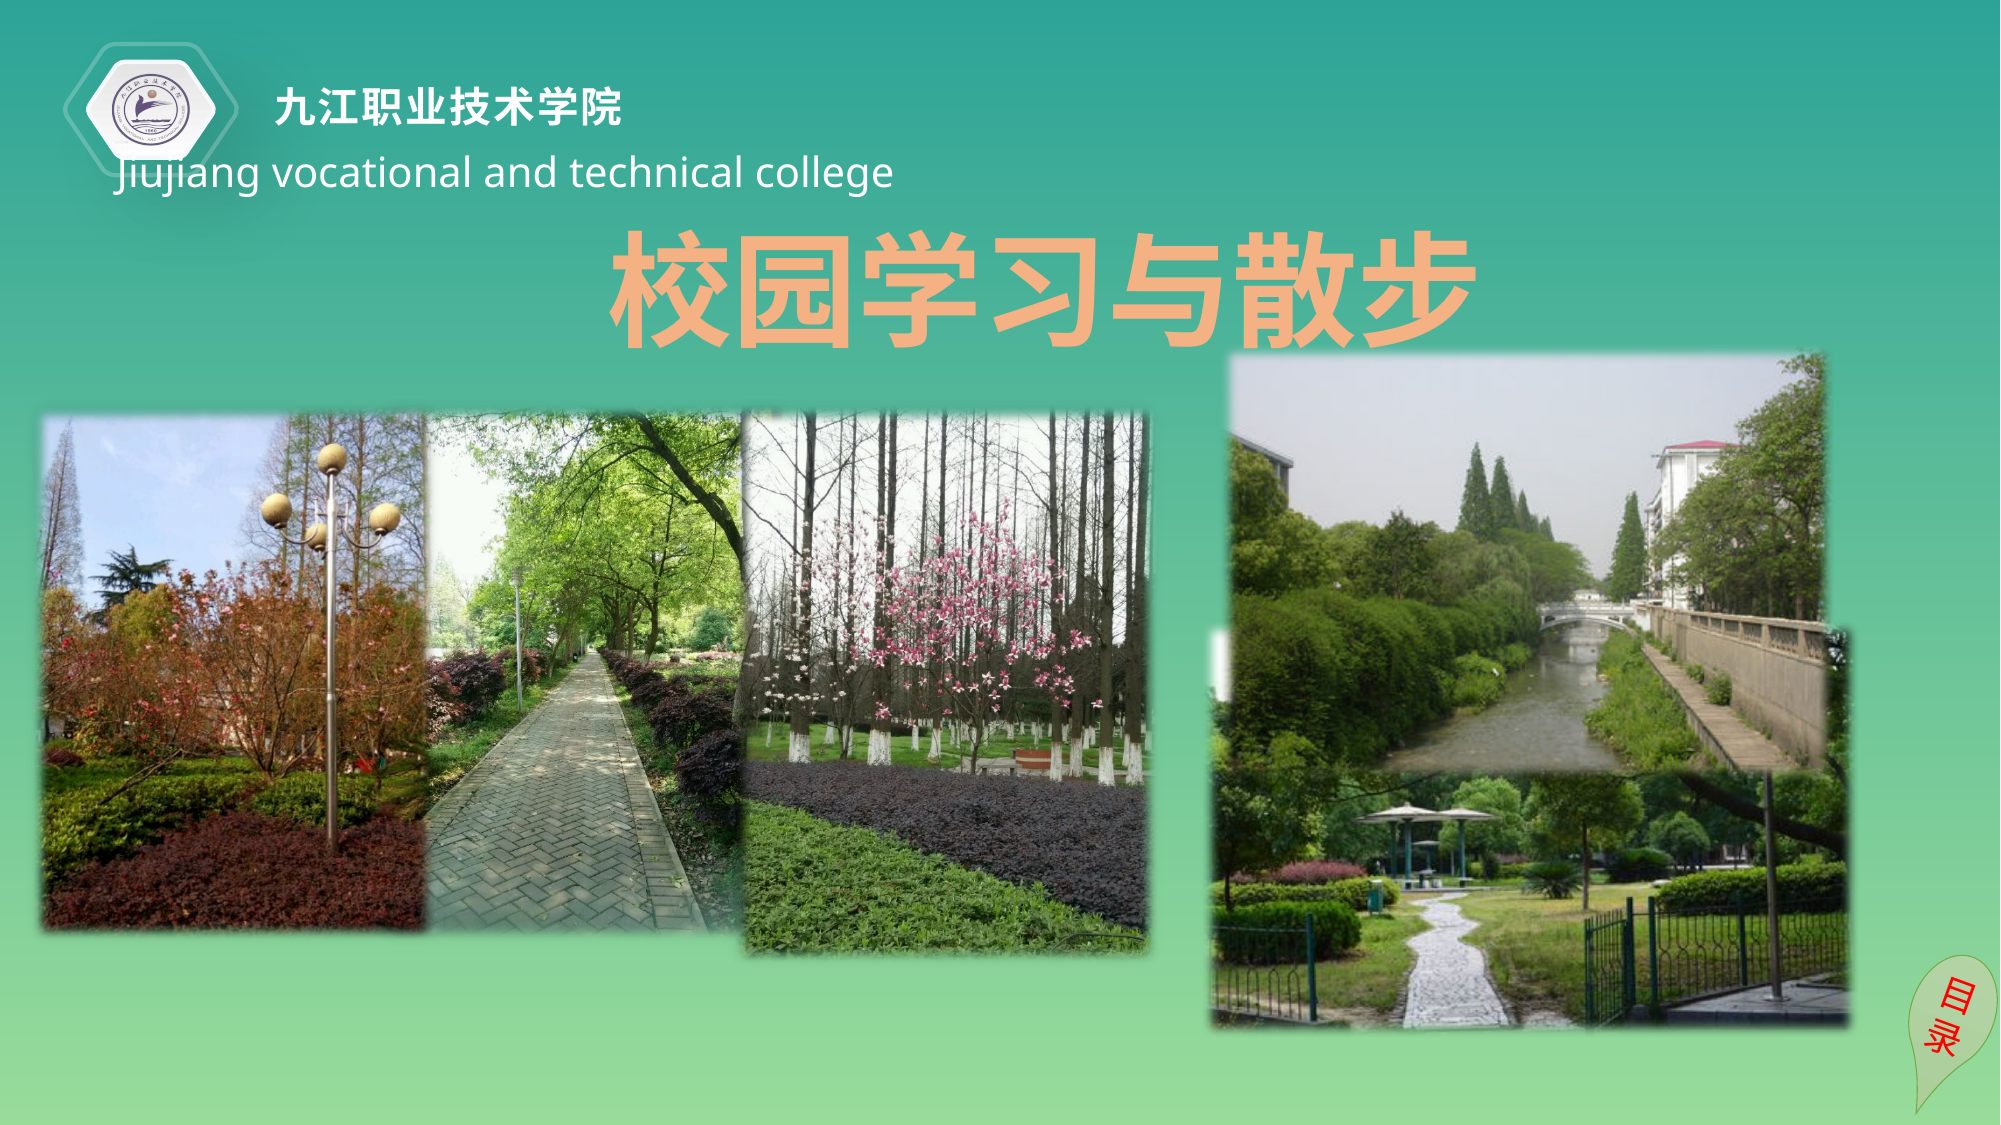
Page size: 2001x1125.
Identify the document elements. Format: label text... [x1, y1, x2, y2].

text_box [65, 43, 237, 176]
text_box Jiujiang vocational and technical college [101, 138, 910, 204]
text_box 校园学习与散步 [461, 205, 1629, 371]
text_box 九江职业技术学院 [259, 73, 752, 138]
picture [32, 405, 1158, 964]
picture [1201, 343, 1860, 1038]
text_box 目录 [1908, 954, 1998, 1116]
